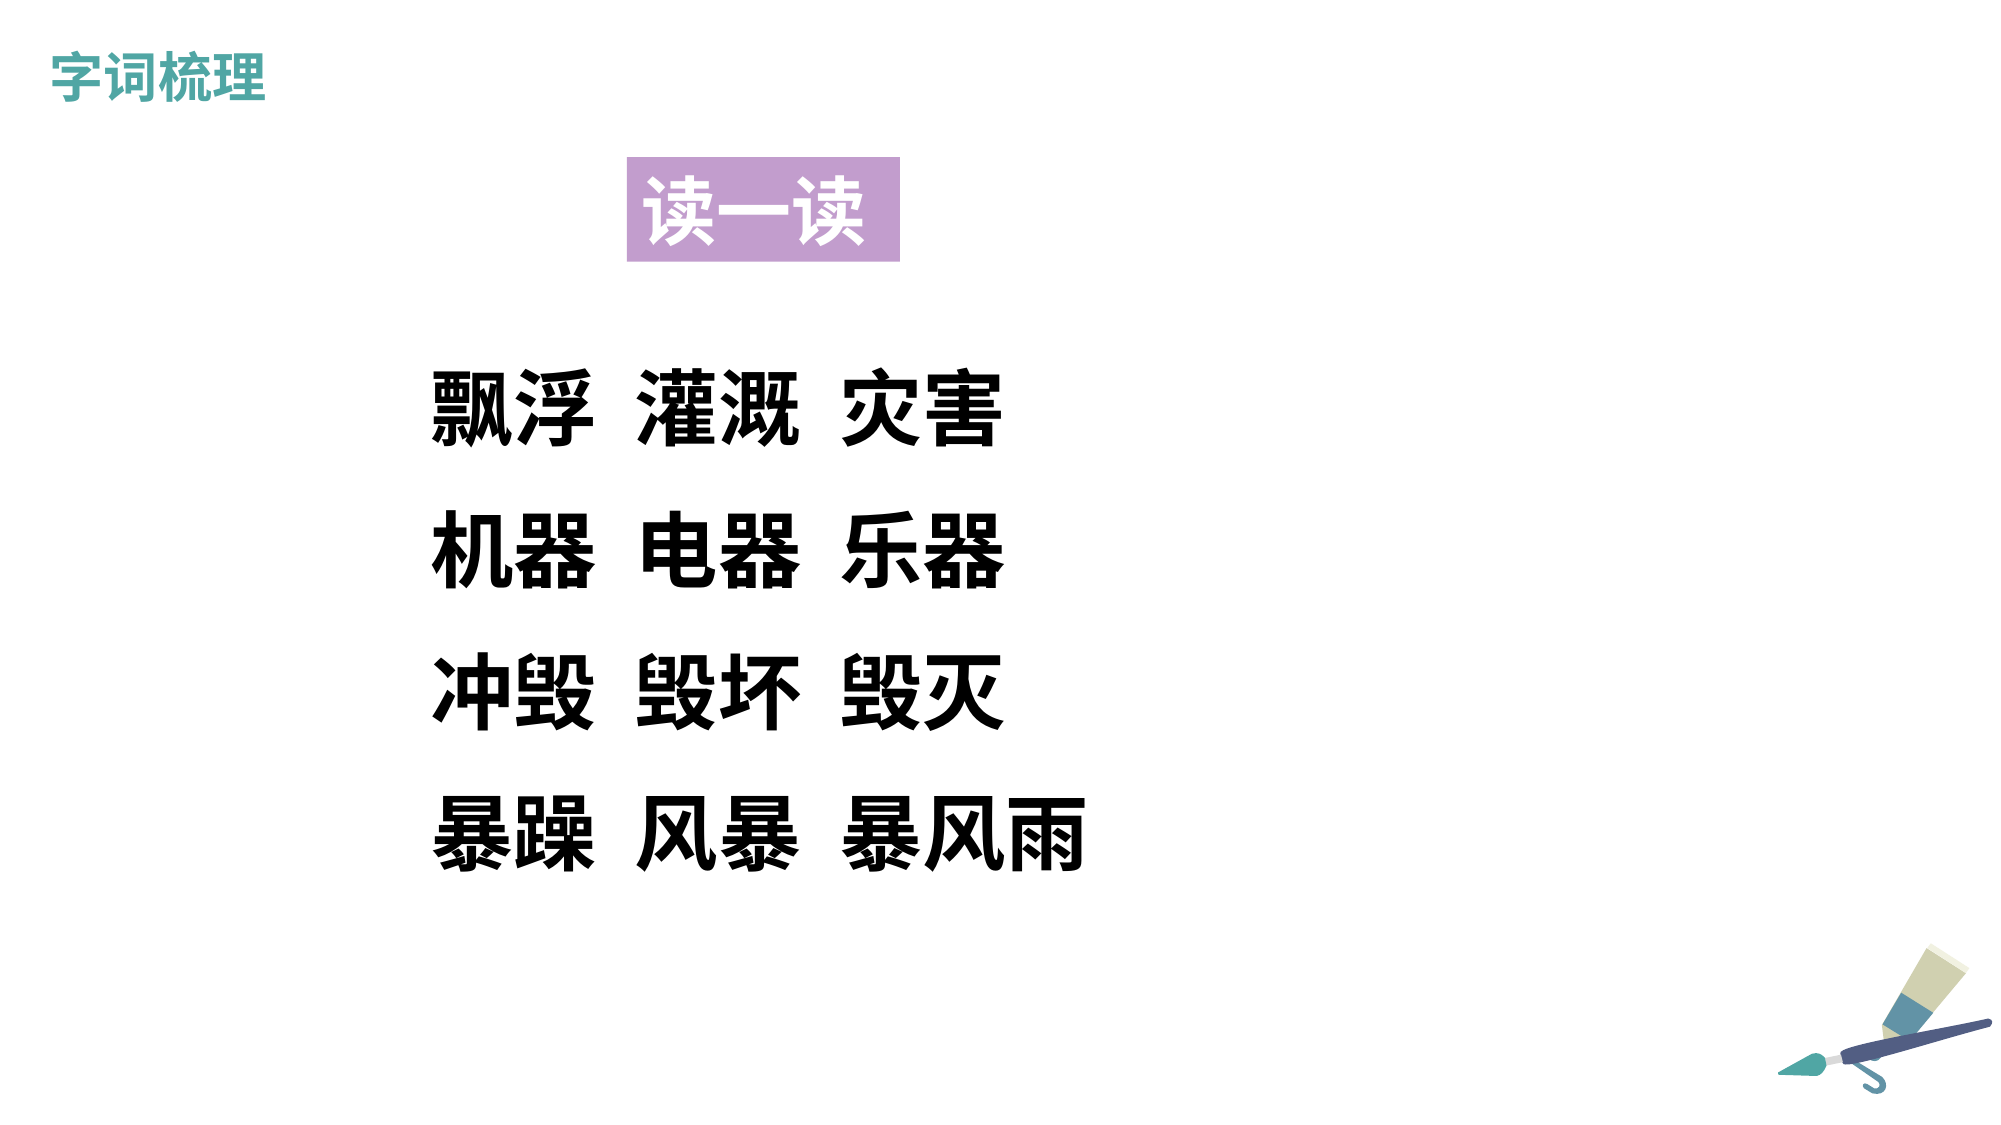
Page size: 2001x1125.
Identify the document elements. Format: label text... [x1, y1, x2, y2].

text_box 读一读 [626, 157, 900, 262]
text_box 飘浮 灌溉 灾害 机器 电器 乐器 冲毁 毁坏 毁灭 暴躁 风暴 暴风雨 [415, 349, 1515, 889]
text_box 字词梳理 [35, 36, 350, 116]
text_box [1811, 945, 1974, 1125]
